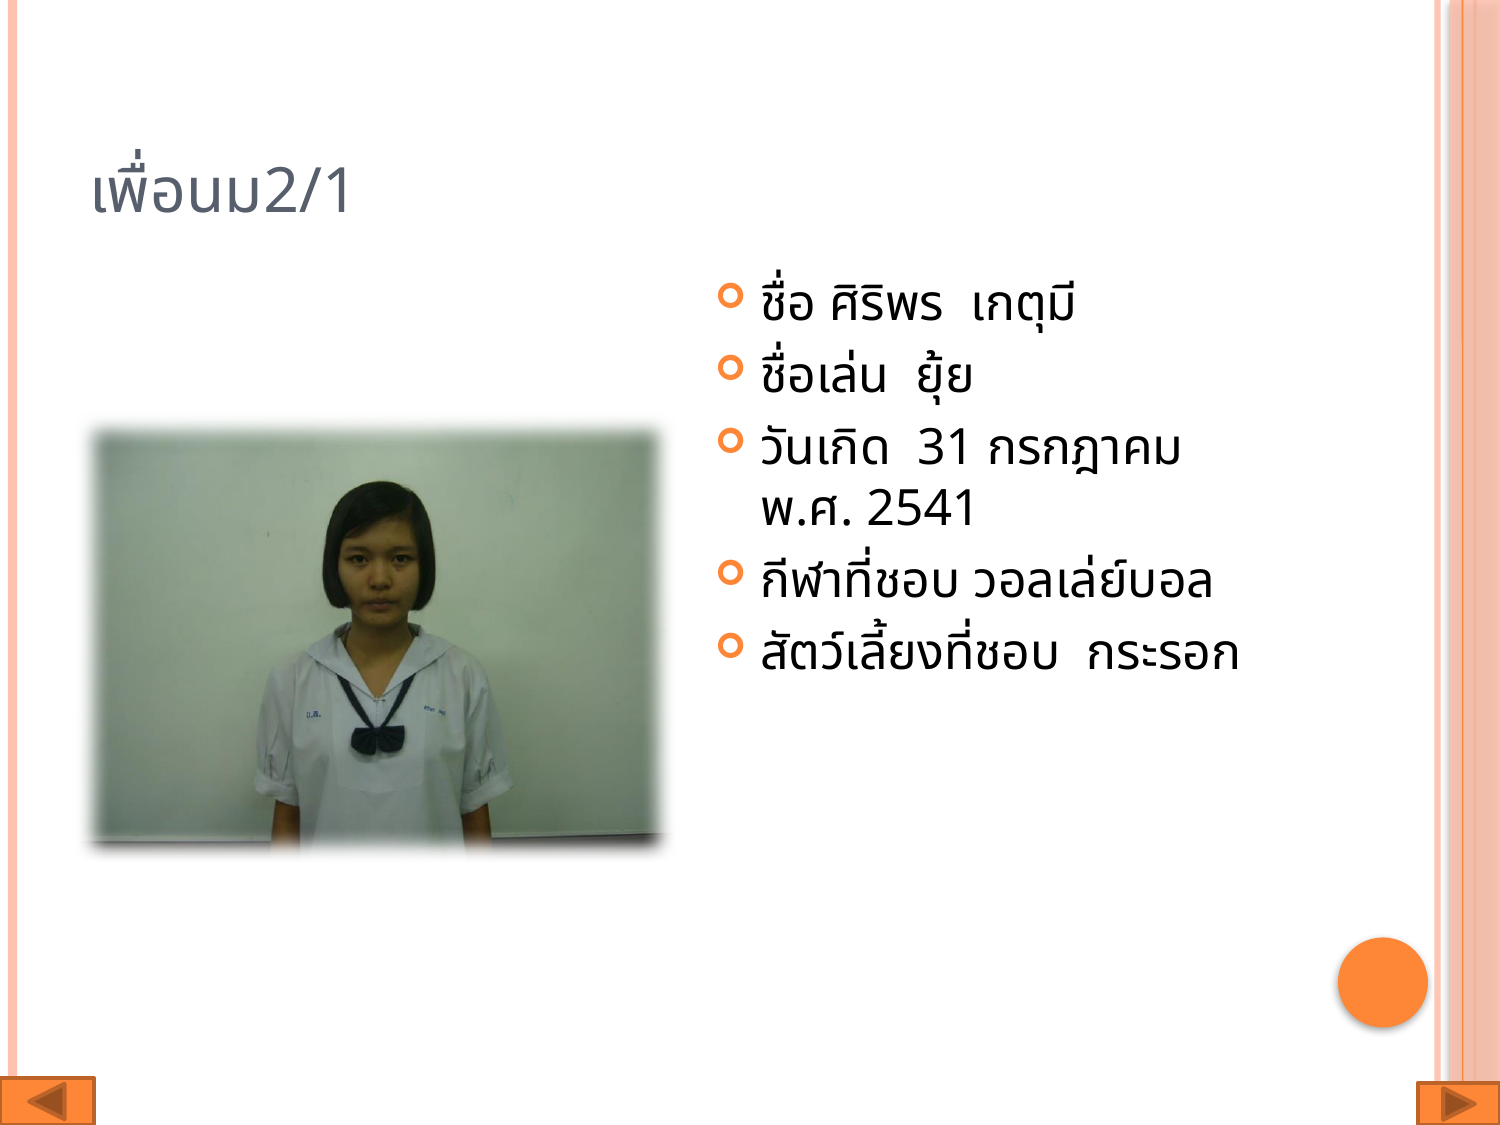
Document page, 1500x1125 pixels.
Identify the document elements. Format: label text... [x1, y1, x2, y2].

text_box [0, 1076, 96, 1125]
list ชื่อ ศิริพร เกตุมี ชื่อเล่น ยุ้ย วันเกิด 31 กรกฎาคม พ.ศ. 2541 กีฬาที่ชอบ วอลเล่ย์บอล สัตว์เลี้ยงที่ชอบ กระรอก [700, 262, 1301, 1013]
text_box [1416, 1081, 1500, 1125]
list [74, 411, 676, 863]
title เพื่อนม2/1 [75, 45, 1300, 233]
